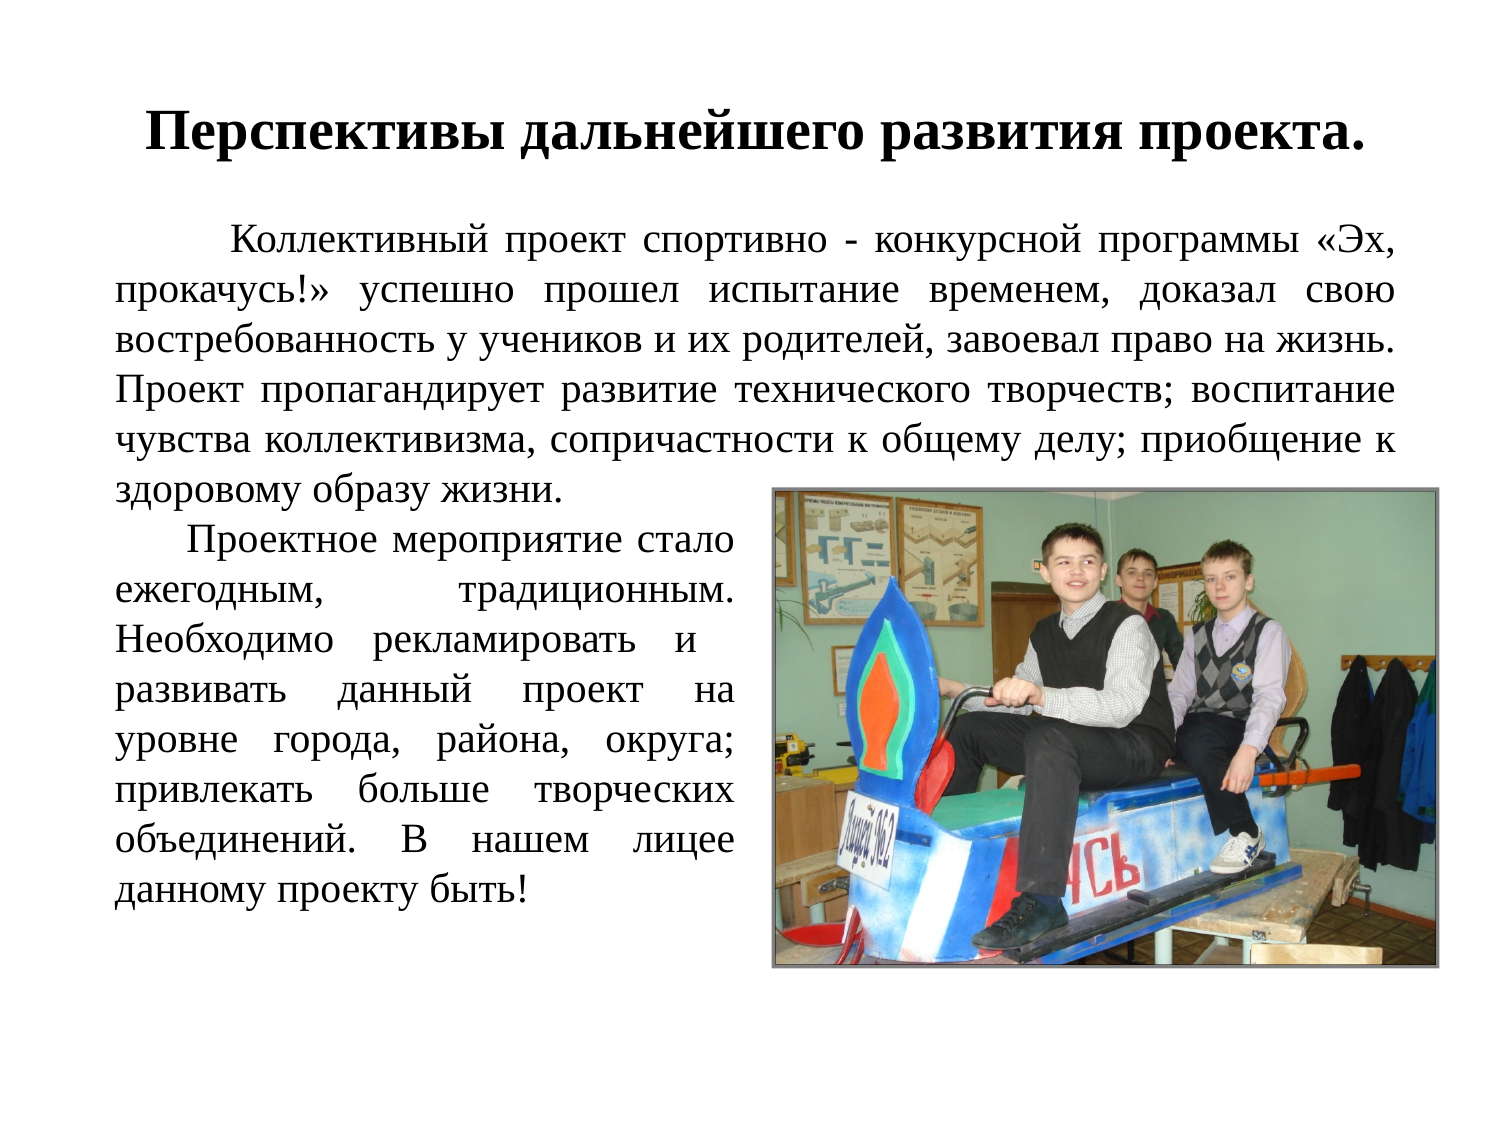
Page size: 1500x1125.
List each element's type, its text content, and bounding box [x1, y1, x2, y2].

picture [775, 491, 1436, 965]
text_box Перспективы дальнейшего развития проекта. Коллективный проект спортивно - конкурсной программы «Эх, прокачусь!» успешно прошел испытание временем, доказал свою востребованность у учеников и их родителей, завоевал право на жизнь. Проект пропагандирует развитие технического творчеств; воспитание чувства коллективизма, сопричастности к общему делу; приобщение к здоровому образу жизни. [100, 83, 1412, 519]
text_box Проектное мероприятие стало ежегодным, традиционным. Необходимо рекламировать и развивать данный проект на уровне города, района, округа; привлекать больше творческих объединений. В нашем лицее данному проекту быть! [100, 503, 750, 919]
